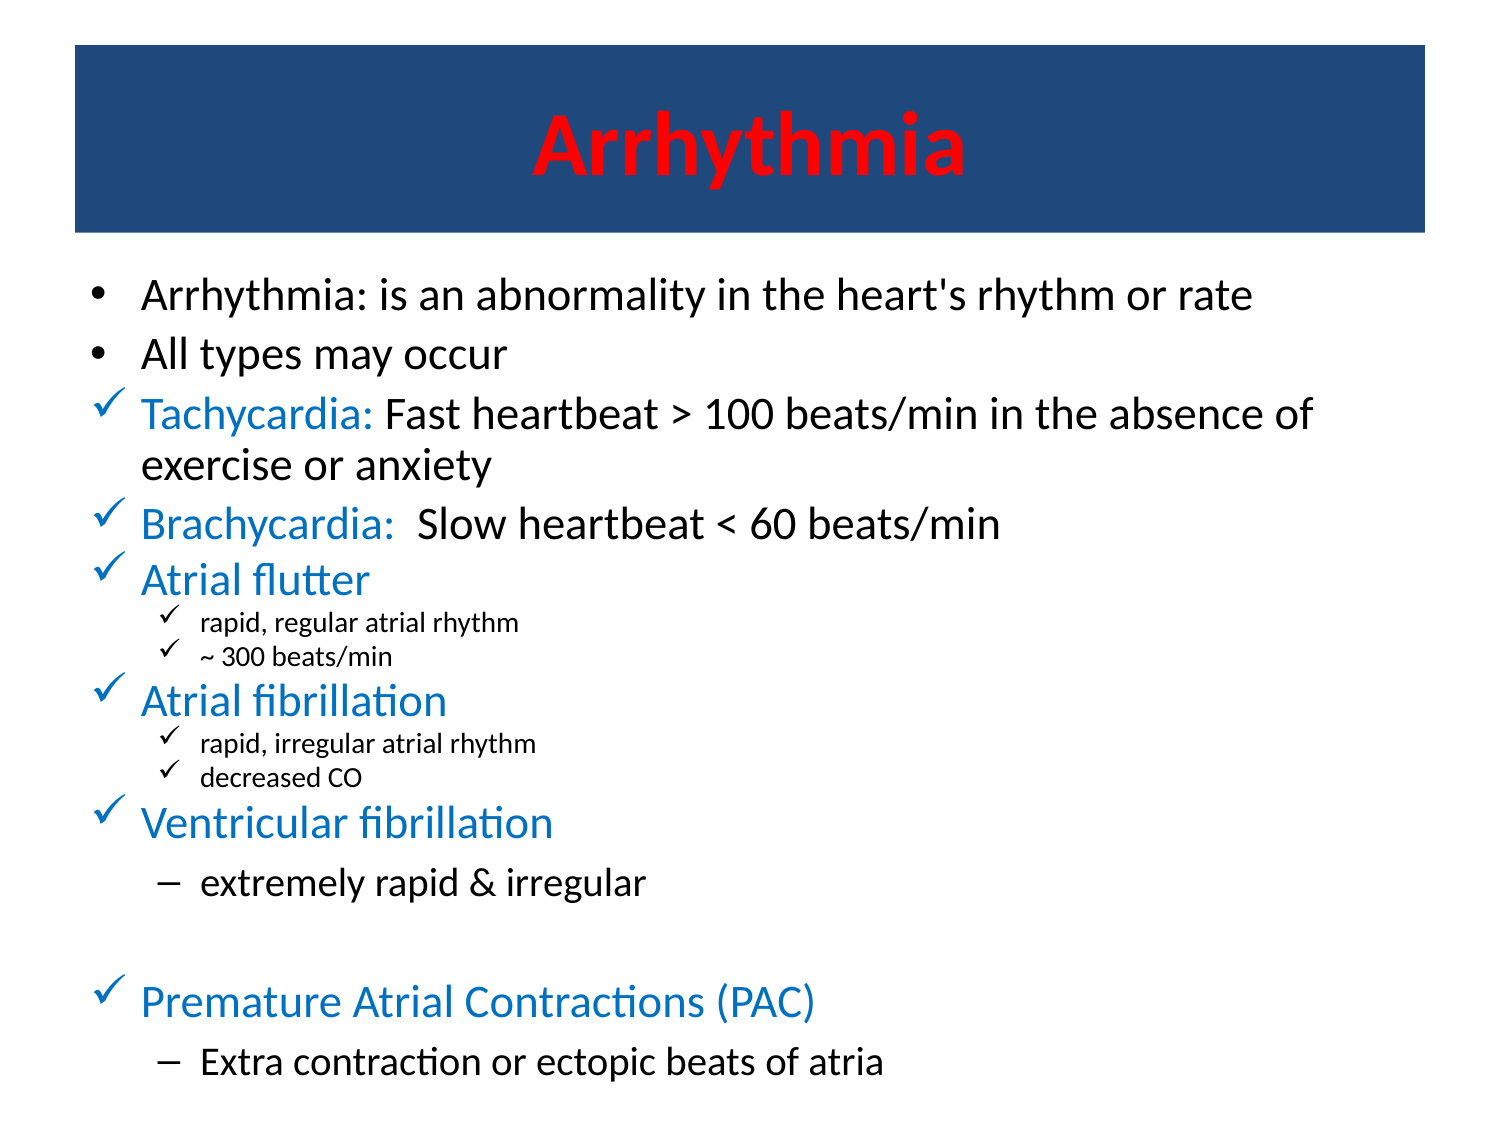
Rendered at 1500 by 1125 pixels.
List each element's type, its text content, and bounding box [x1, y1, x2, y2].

list Arrhythmia: is an abnormality in the heart's rhythm or rate All types may occur Tachycardia: Fast heartbeat > 100 beats/min in the absence of exercise or anxiety Brachycardia: Slow heartbeat < 60 beats/min Atrial flutter rapid, regular atrial rhythm ~ 300 beats/min Atrial fibrillation rapid, irregular atrial rhythm decreased CO Ventricular fibrillation extremely rapid & irregular Premature Atrial Contractions (PAC) Extra contraction or ectopic beats of atria [75, 262, 1425, 1094]
title Arrhythmia [75, 45, 1425, 233]
